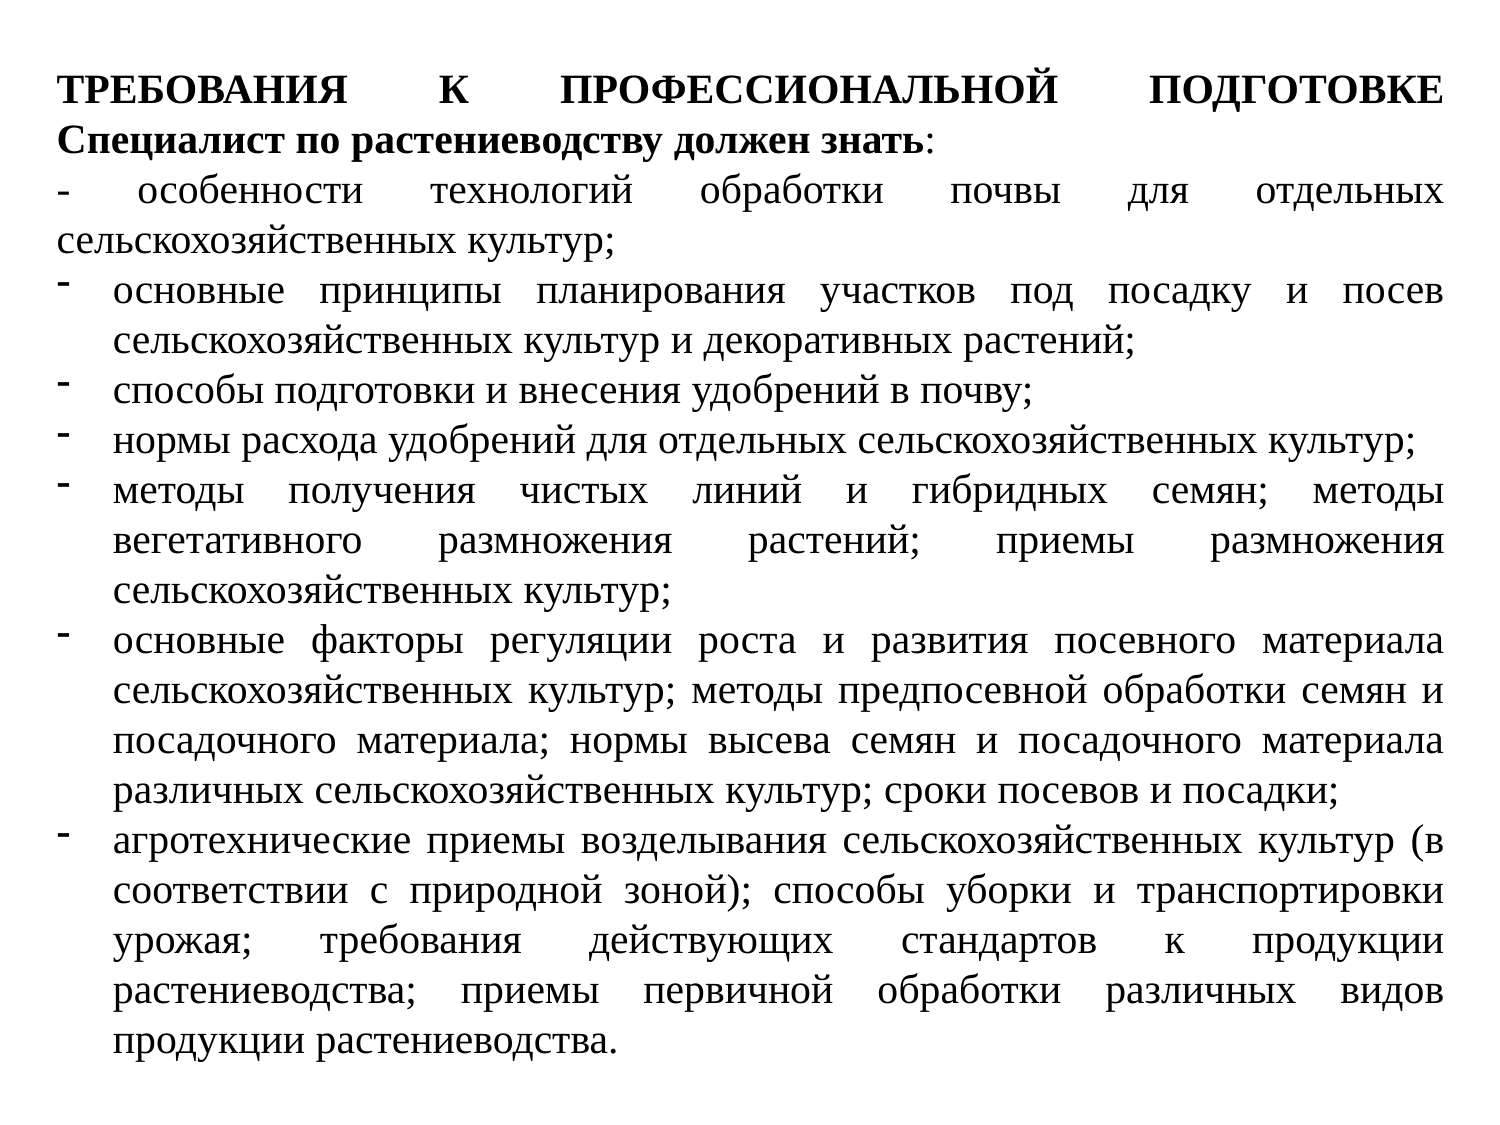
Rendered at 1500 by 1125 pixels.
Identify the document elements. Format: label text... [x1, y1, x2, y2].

text_box ТРЕБОВАНИЯ К ПРОФЕССИОНАЛЬНОЙ ПОДГОТОВКЕ Специалист по растениеводству должен знать: - особенности технологий обработки почвы для отдельных сельскохозяйственных культур; основные принципы планирования участков под посадку и посев сельскохозяйственных культур и декоративных растений; способы подготовки и внесения удобрений в почву; нормы расхода удобрений для отдельных сельскохозяйственных культур; методы получения чистых линий и гибридных семян; методы вегетативного размножения растений; приемы размножения сельскохозяйственных культур; основные факторы регуляции роста и развития посевного материала сельскохозяйственных культур; методы предпосевной обработки семян и посадочного материала; нормы высева семян и посадочного материала различных сельскохозяйственных культур; сроки посевов и посадки; агротехнические приемы возделывания сельскохозяйственных культур (в соответствии с природной зоной); способы уборки и транспортировки урожая; требования действующих стандартов к продукции растениеводства; приемы первичной обработки различных видов продукции растениеводства. [41, 54, 1460, 1070]
